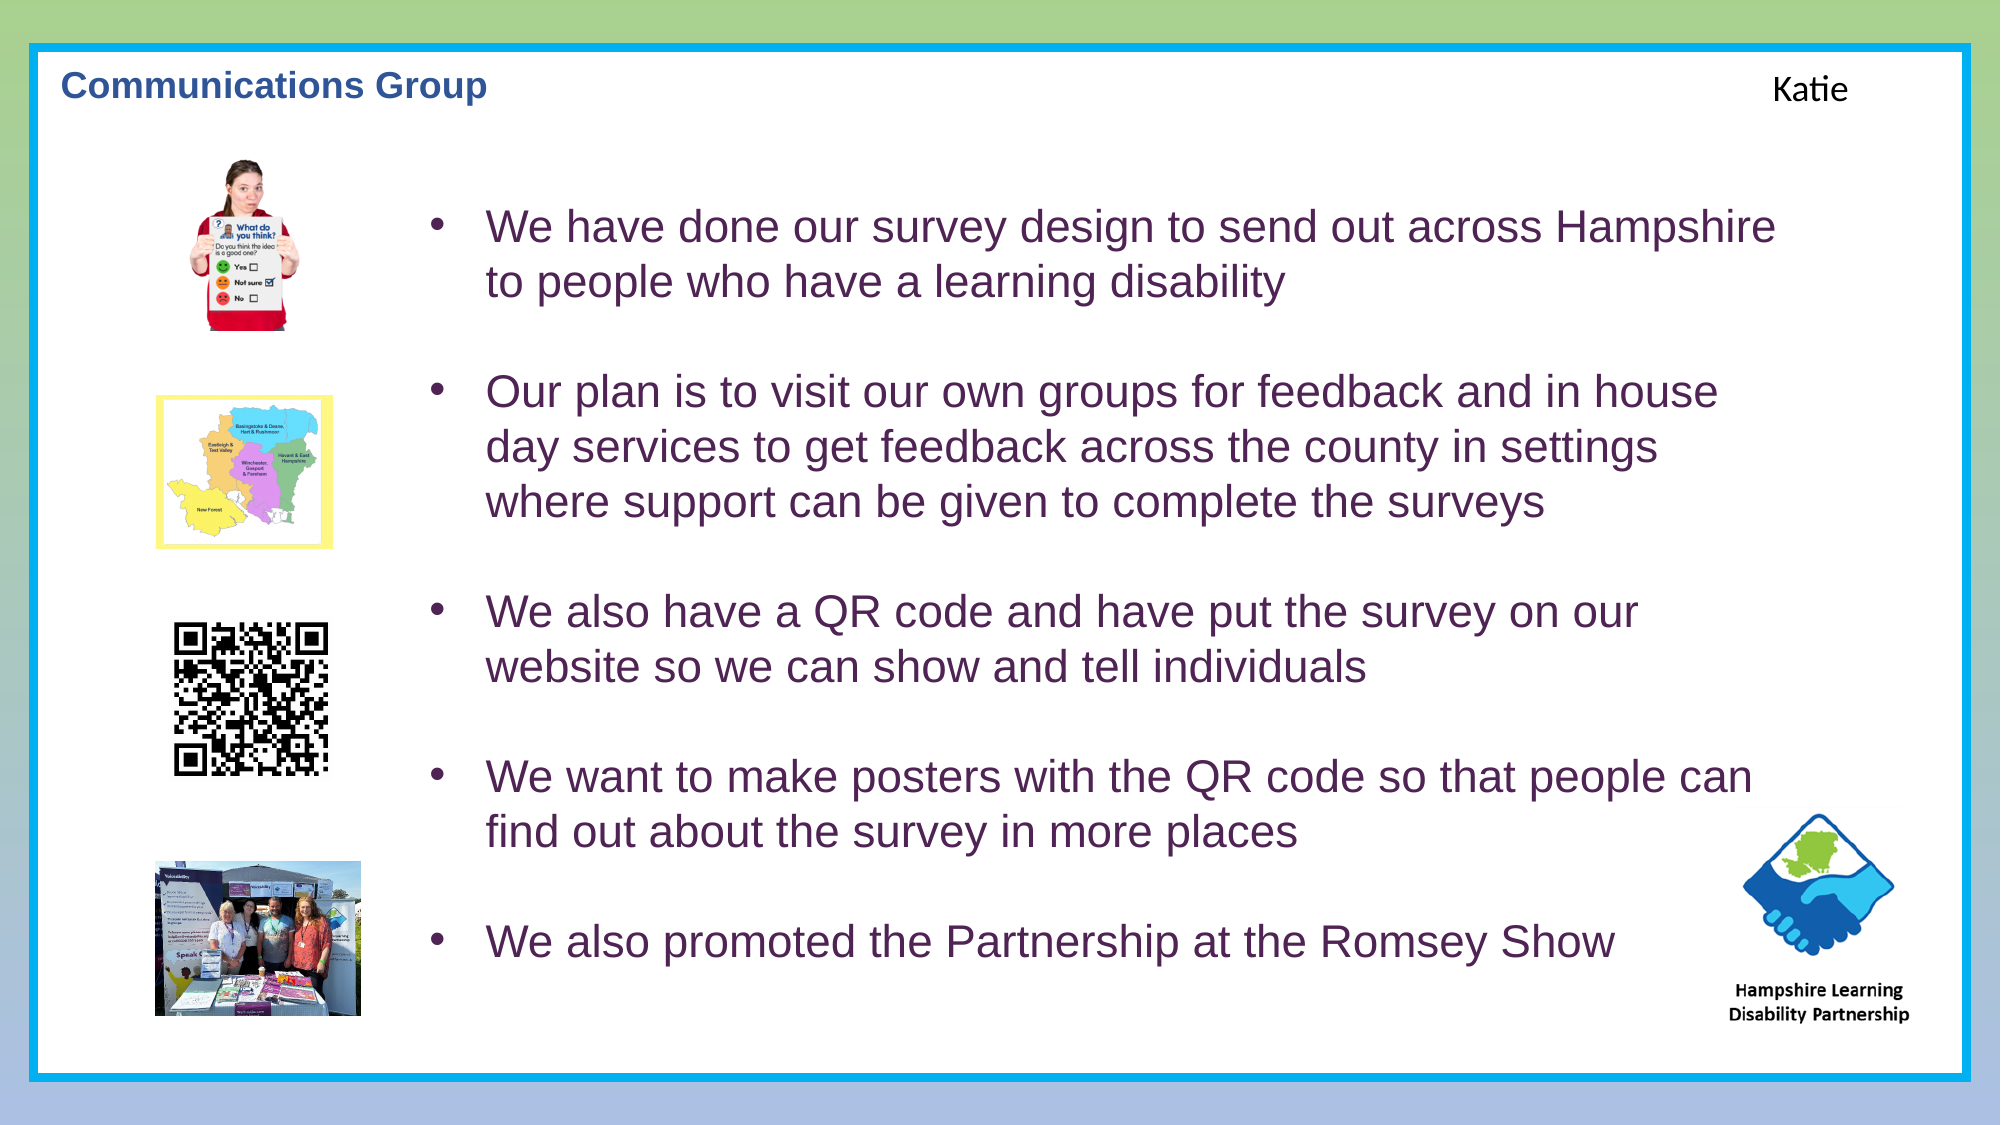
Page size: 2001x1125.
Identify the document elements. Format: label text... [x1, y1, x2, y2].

text_box We have done our survey design to send out across Hampshire to people who have a learning disability Our plan is to visit our own groups for feedback and in house day services to get feedback across the county in settings where support can be given to complete the surveys We also have a QR code and have put the survey on our website so we can show and tell individuals We want to make posters with the QR code so that people can find out about the survey in more places We also promoted the Partnership at the Romsey Show [414, 134, 1809, 974]
text_box Communications Group [45, 53, 520, 114]
picture [168, 616, 334, 782]
picture [155, 395, 334, 549]
picture [1688, 807, 1950, 1038]
text_box [32, 47, 1968, 1078]
picture [155, 153, 334, 331]
text_box Katie [1758, 56, 1991, 117]
picture [155, 861, 361, 1016]
